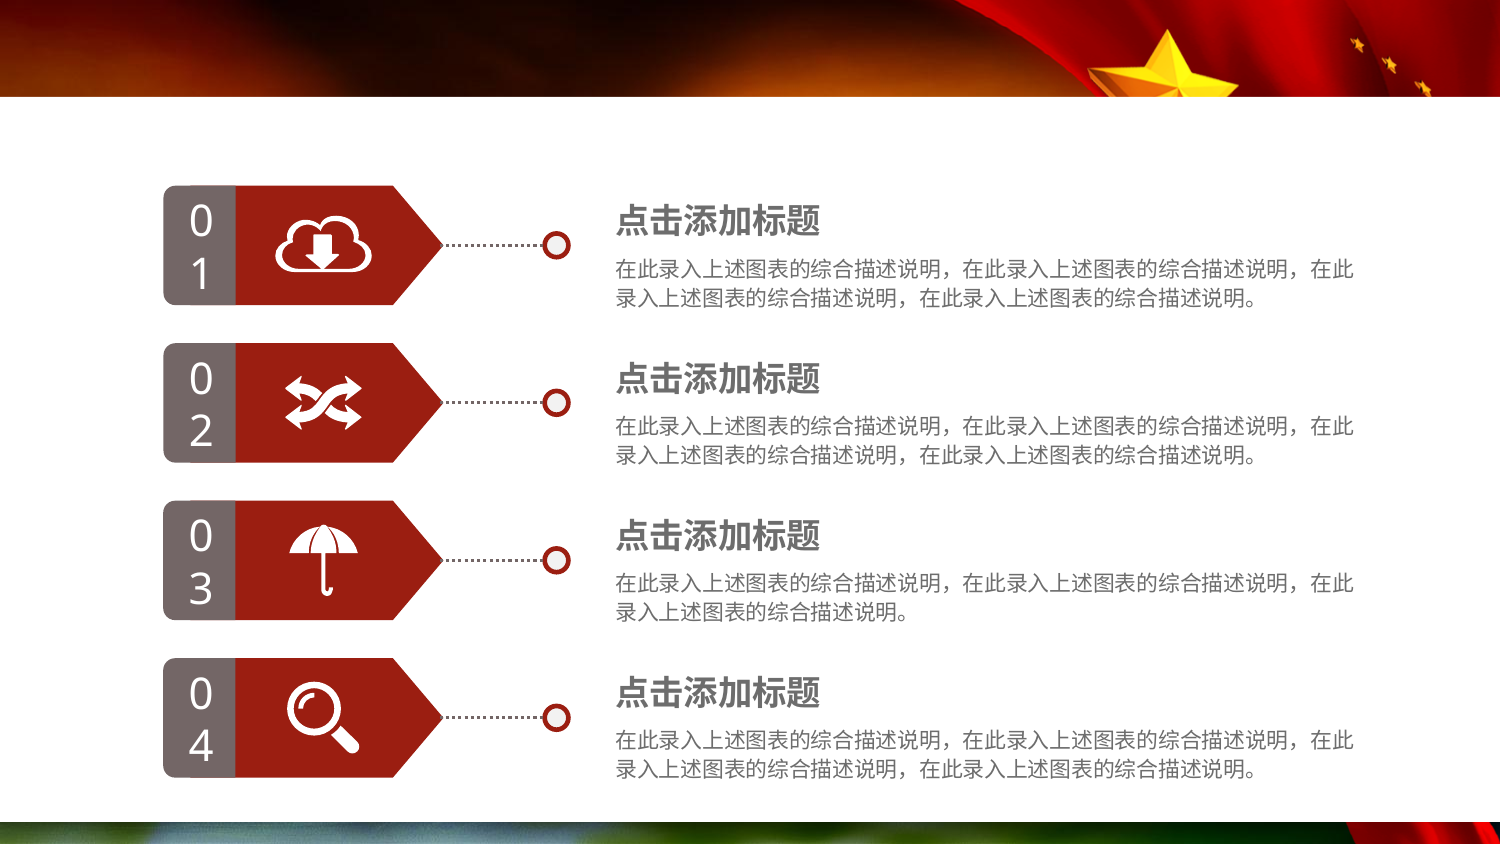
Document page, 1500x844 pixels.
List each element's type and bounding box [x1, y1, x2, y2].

picture [0, 822, 1500, 844]
text_box [604, 350, 1374, 475]
text_box [545, 389, 570, 416]
text_box [545, 547, 570, 574]
text_box [604, 665, 1374, 789]
text_box [163, 343, 545, 463]
text_box [604, 508, 1374, 632]
text_box [545, 232, 570, 259]
text_box [604, 193, 1374, 318]
text_box [163, 658, 545, 778]
text_box [545, 704, 570, 731]
text_box [163, 500, 545, 621]
picture [0, 0, 1500, 96]
text_box [163, 185, 545, 306]
